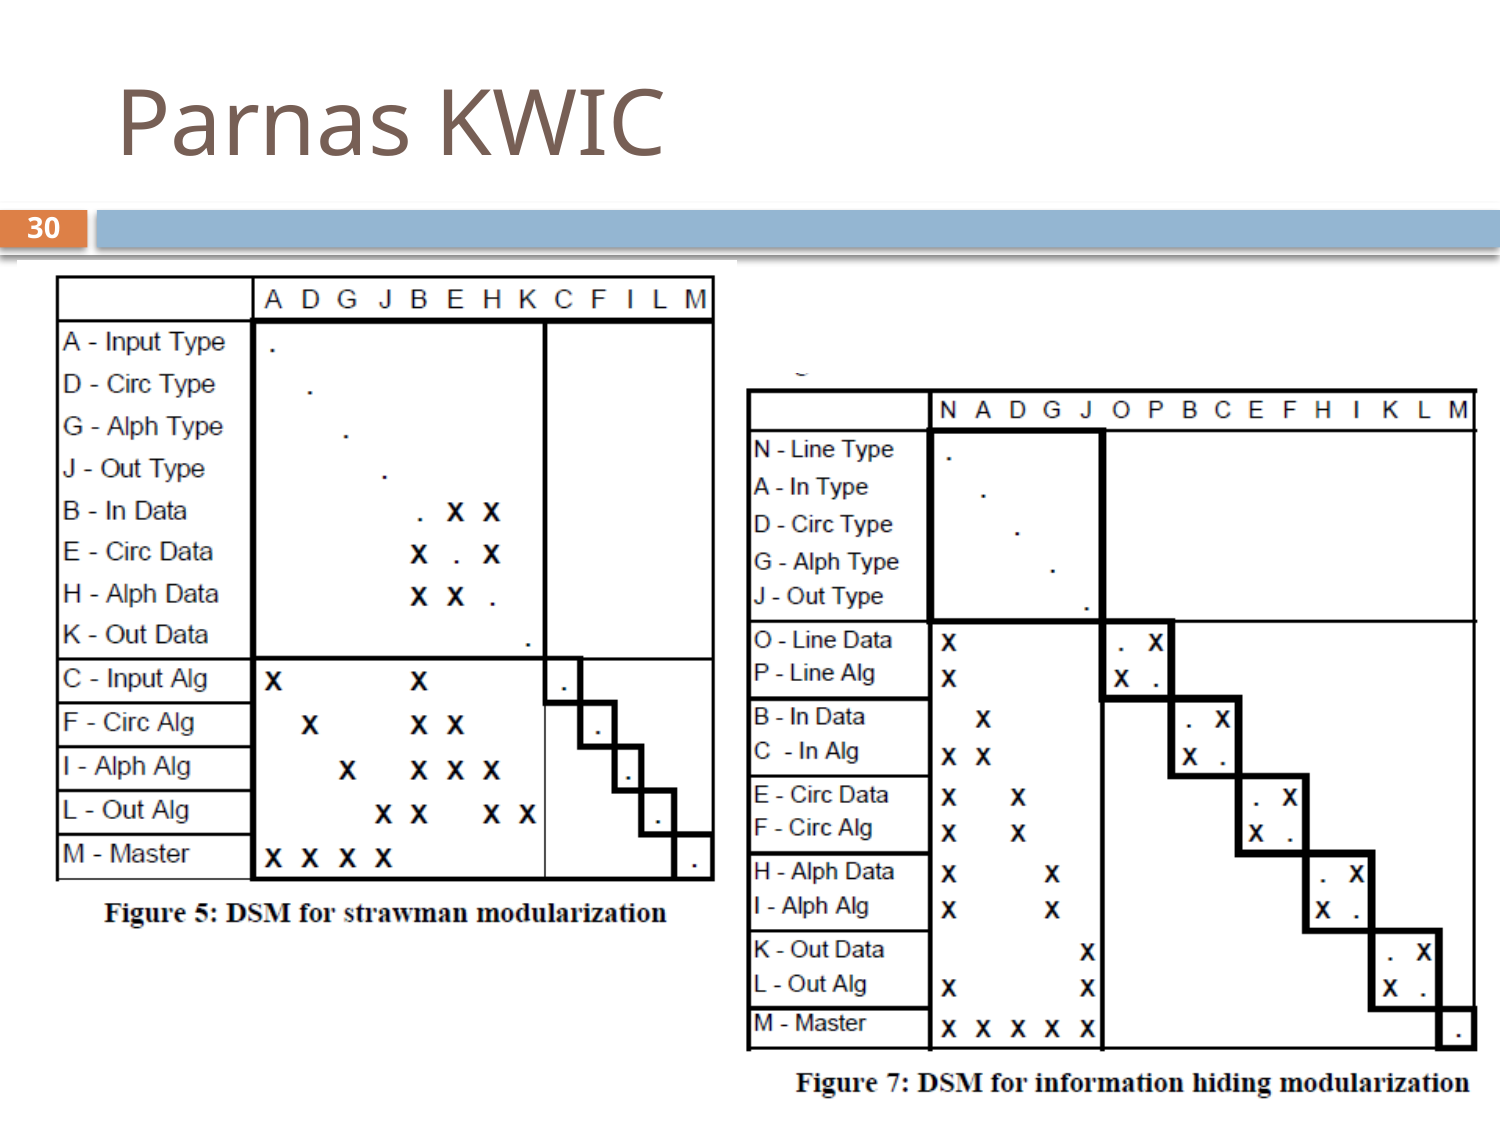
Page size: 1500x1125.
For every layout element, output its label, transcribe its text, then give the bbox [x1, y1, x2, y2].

slide_number 30 [0, 208, 88, 249]
picture [17, 260, 1500, 1125]
title Parnas KWIC [100, 37, 1438, 200]
